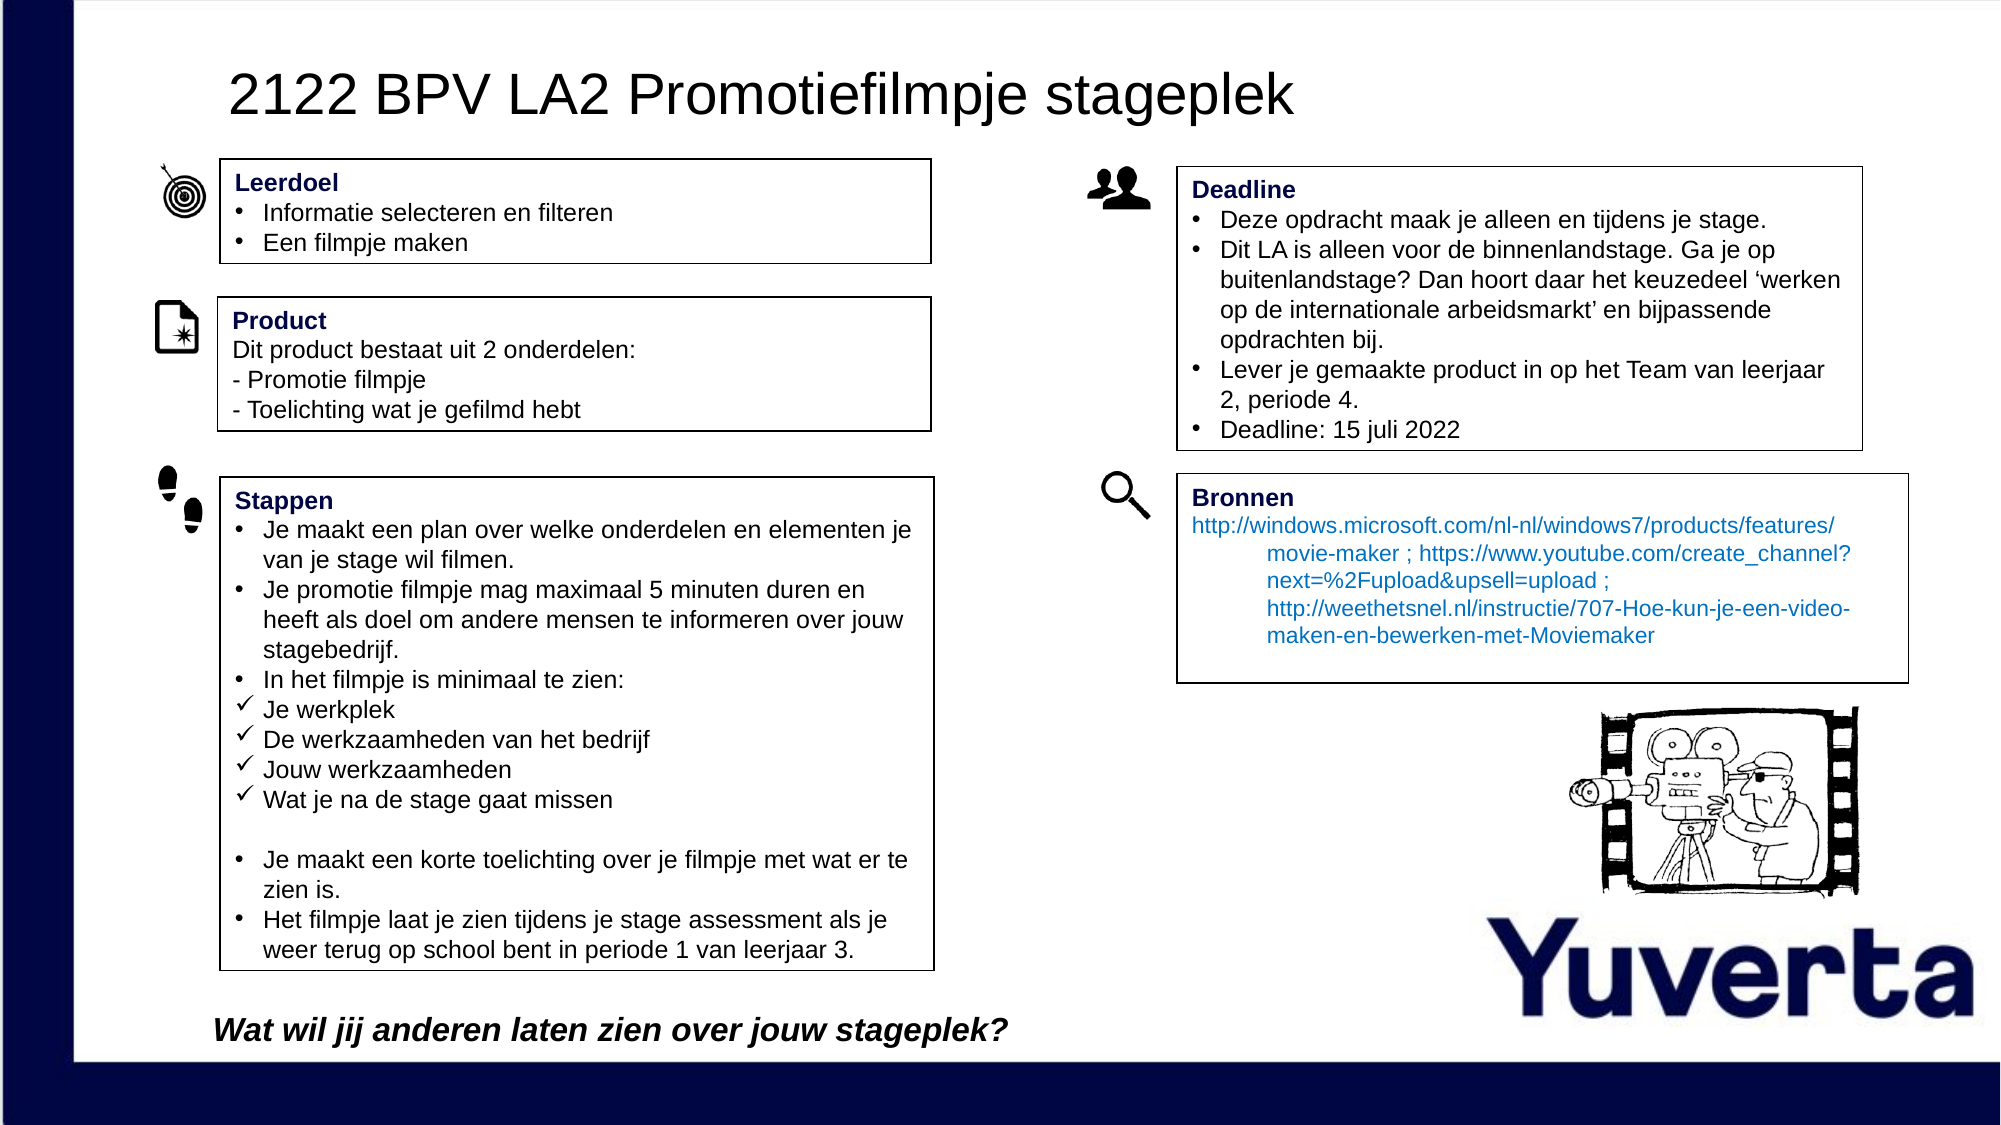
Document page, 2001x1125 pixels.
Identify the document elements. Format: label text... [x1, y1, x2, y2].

text_box Wat wil jij anderen laten zien over jouw stageplek? [198, 1000, 1330, 1056]
text_box Stappen Je maakt een plan over welke onderdelen en elementen je van je stage wil filmen. Je promotie filmpje mag maximaal 5 minuten duren en heeft als doel om andere mensen te informeren over jouw stagebedrijf. In het filmpje is minimaal te zien: Je werkplek De werkzaamheden van het bedrijf Jouw werkzaamheden Wat je na de stage gaat missen Je maakt een korte toelichting over je filmpje met wat er te zien is. Het filmpje laat je zien tijdens je stage assessment als je weer terug op school bent in periode 1 van leerjaar 3. [220, 476, 934, 971]
text_box Bronnen http://windows.microsoft.com/nl-nl/windows7/products/features/movie-maker ; https://www.youtube.com/create_channel?next=%2Fupload&upsell=upload ; http://weethetsnel.nl/instructie/707-Hoe-kun-je-een-video-maken-en-bewerken-met-Moviemaker [1177, 473, 1909, 684]
text_box Deadline Deze opdracht maak je alleen en tijdens je stage. Dit LA is alleen voor de binnenlandstage. Ga je op buitenlandstage? Dan hoort daar het keuzedeel ‘werken op de internationale arbeidsmarkt’ en bijpassende opdrachten bij. Lever je gemaakte product in op het Team van leerjaar 2, periode 4. Deadline: 15 juli 2022 [1177, 166, 1863, 451]
picture [0, 0, 2001, 1125]
text_box Product Dit product bestaat uit 2 onderdelen: - Promotie filmpje - Toelichting wat je gefilmd hebt [217, 296, 932, 432]
text_box Leerdoel Informatie selecteren en filteren Een filmpje maken [220, 158, 932, 264]
text_box 2122 BPV LA2 Promotiefilmpje stageplek [214, 49, 1714, 134]
